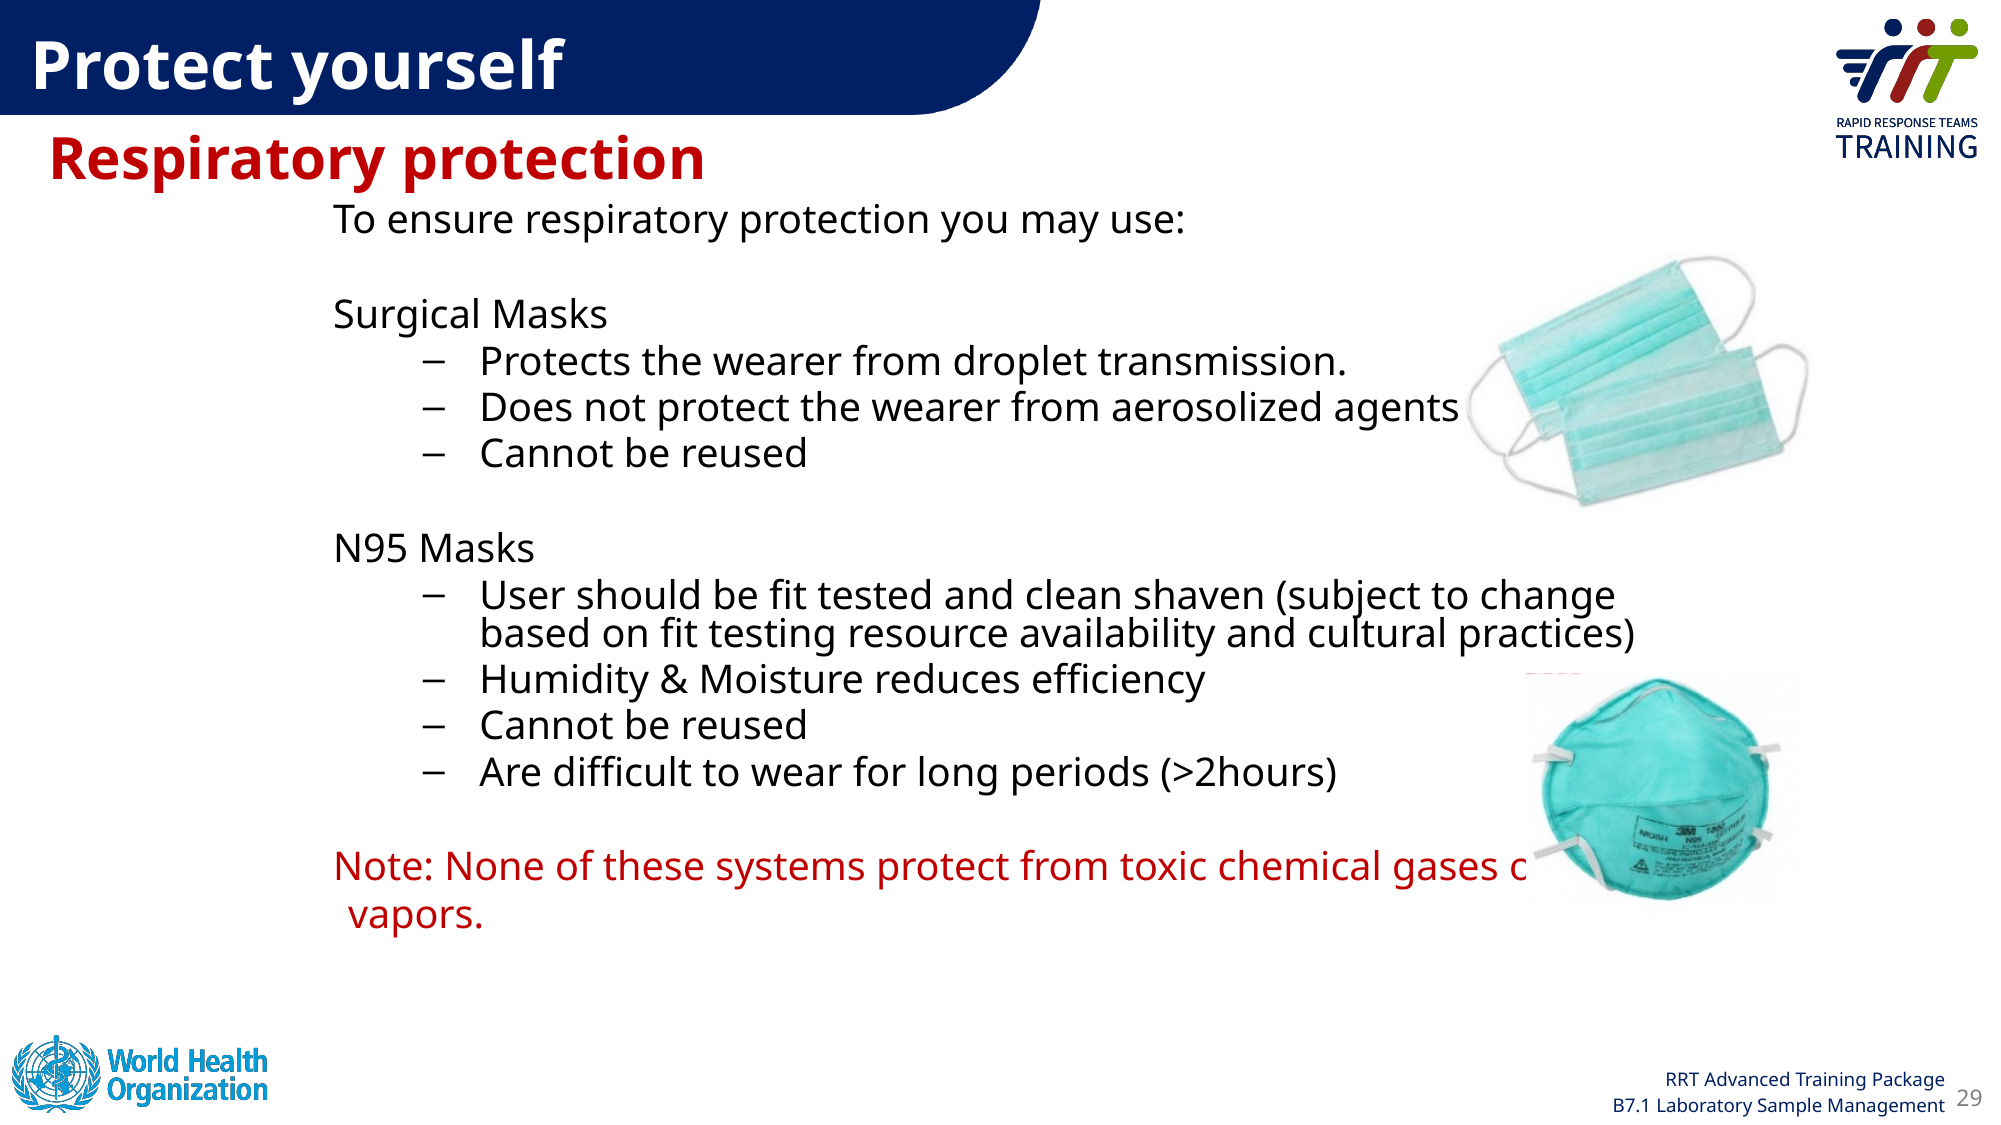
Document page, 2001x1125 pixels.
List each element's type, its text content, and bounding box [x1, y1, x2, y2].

picture [50, 1108, 62, 1113]
picture [1463, 252, 1814, 513]
picture [71, 1053, 90, 1091]
picture [24, 1054, 36, 1087]
picture [34, 1054, 43, 1078]
picture [46, 1056, 54, 1062]
picture [12, 1035, 54, 1068]
picture [30, 1083, 37, 1091]
text_box To ensure respiratory protection you may use: Surgical Masks Protects the wearer from droplet transmission. Does not protect the wearer from aerosolized agents Cannot be reused N95 Masks User should be fit tested and clean shaven (subject to change based on fit testing resource availability and cultural practices) Humidity & Moisture reduces efficiency Cannot be reused Are difficult to wear for long periods (>2hours) Note: None of these systems protect from toxic chemical gases or vapors. [324, 185, 1676, 946]
picture [22, 1062, 26, 1077]
text_box Respiratory protection [40, 113, 1035, 199]
text_box Protect yourself [22, 15, 1000, 122]
picture [36, 1088, 78, 1105]
picture [1835, 19, 1978, 167]
picture [1525, 673, 1801, 922]
picture [40, 1062, 47, 1070]
picture [12, 1083, 48, 1113]
picture [0, 0, 1042, 115]
picture [59, 1035, 267, 1113]
